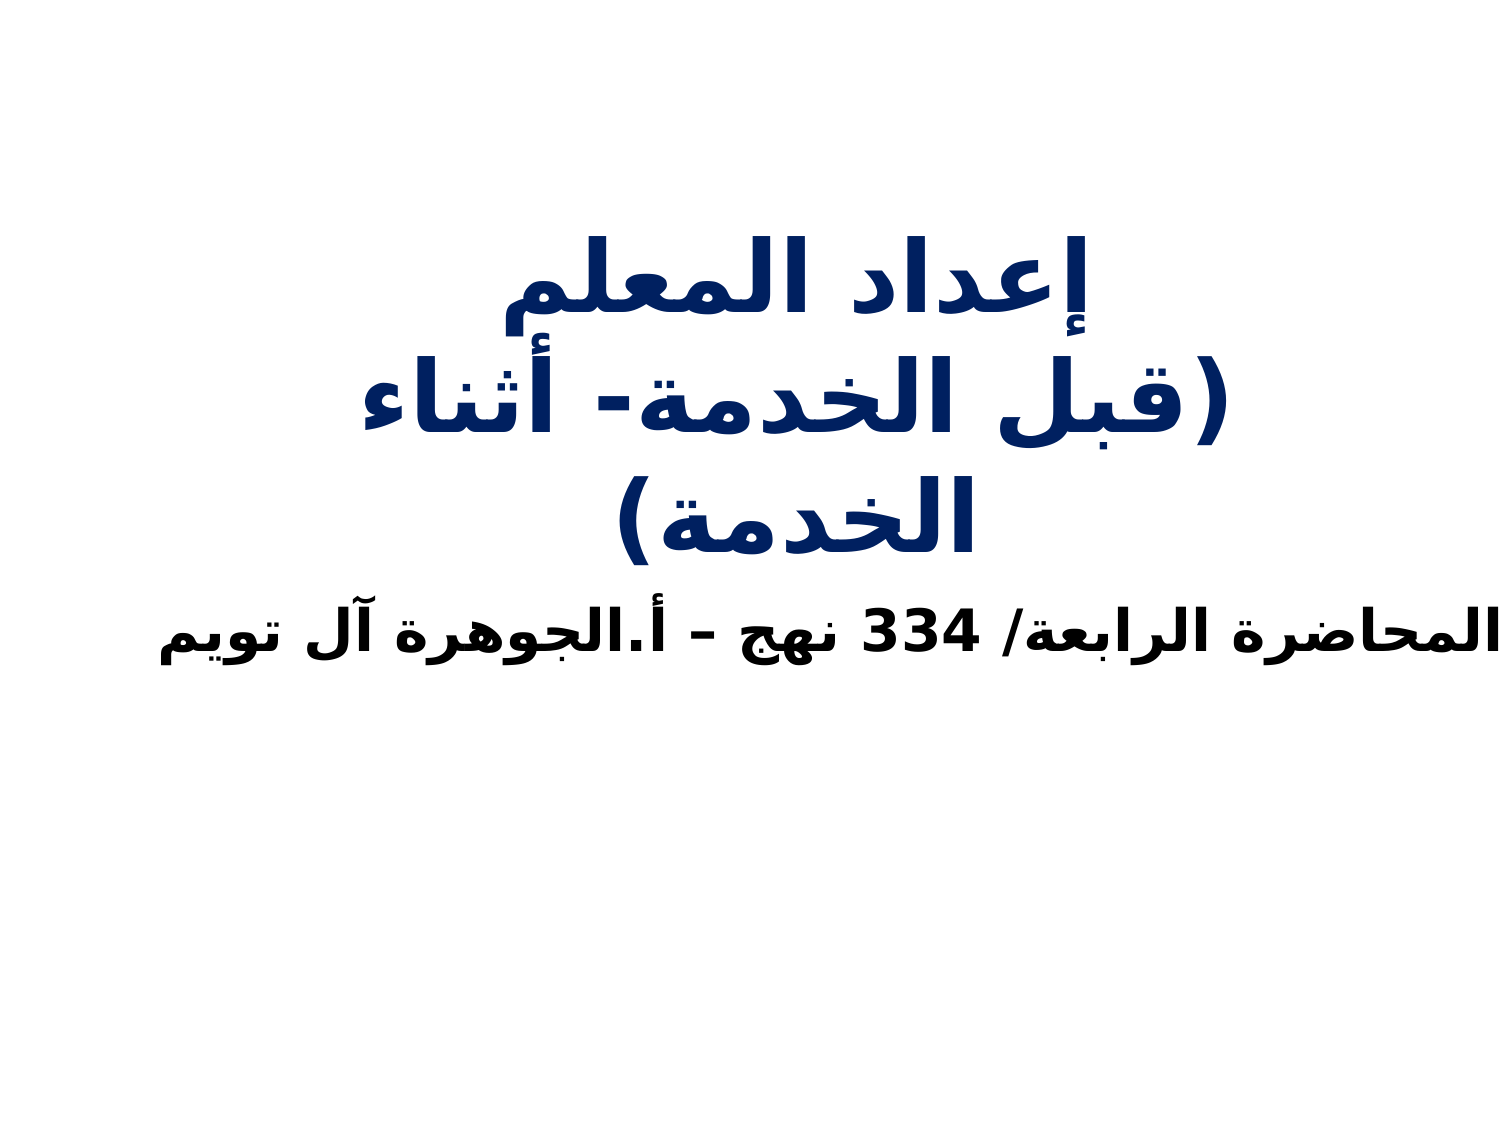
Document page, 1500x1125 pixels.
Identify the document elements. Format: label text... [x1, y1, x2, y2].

text_box المحاضرة الرابعة/ 334 نهج – أ.الجوهرة آل تويم [143, 586, 1500, 671]
title إعداد المعلم (قبل الخدمة- أثناء الخدمة) [159, 392, 1435, 586]
